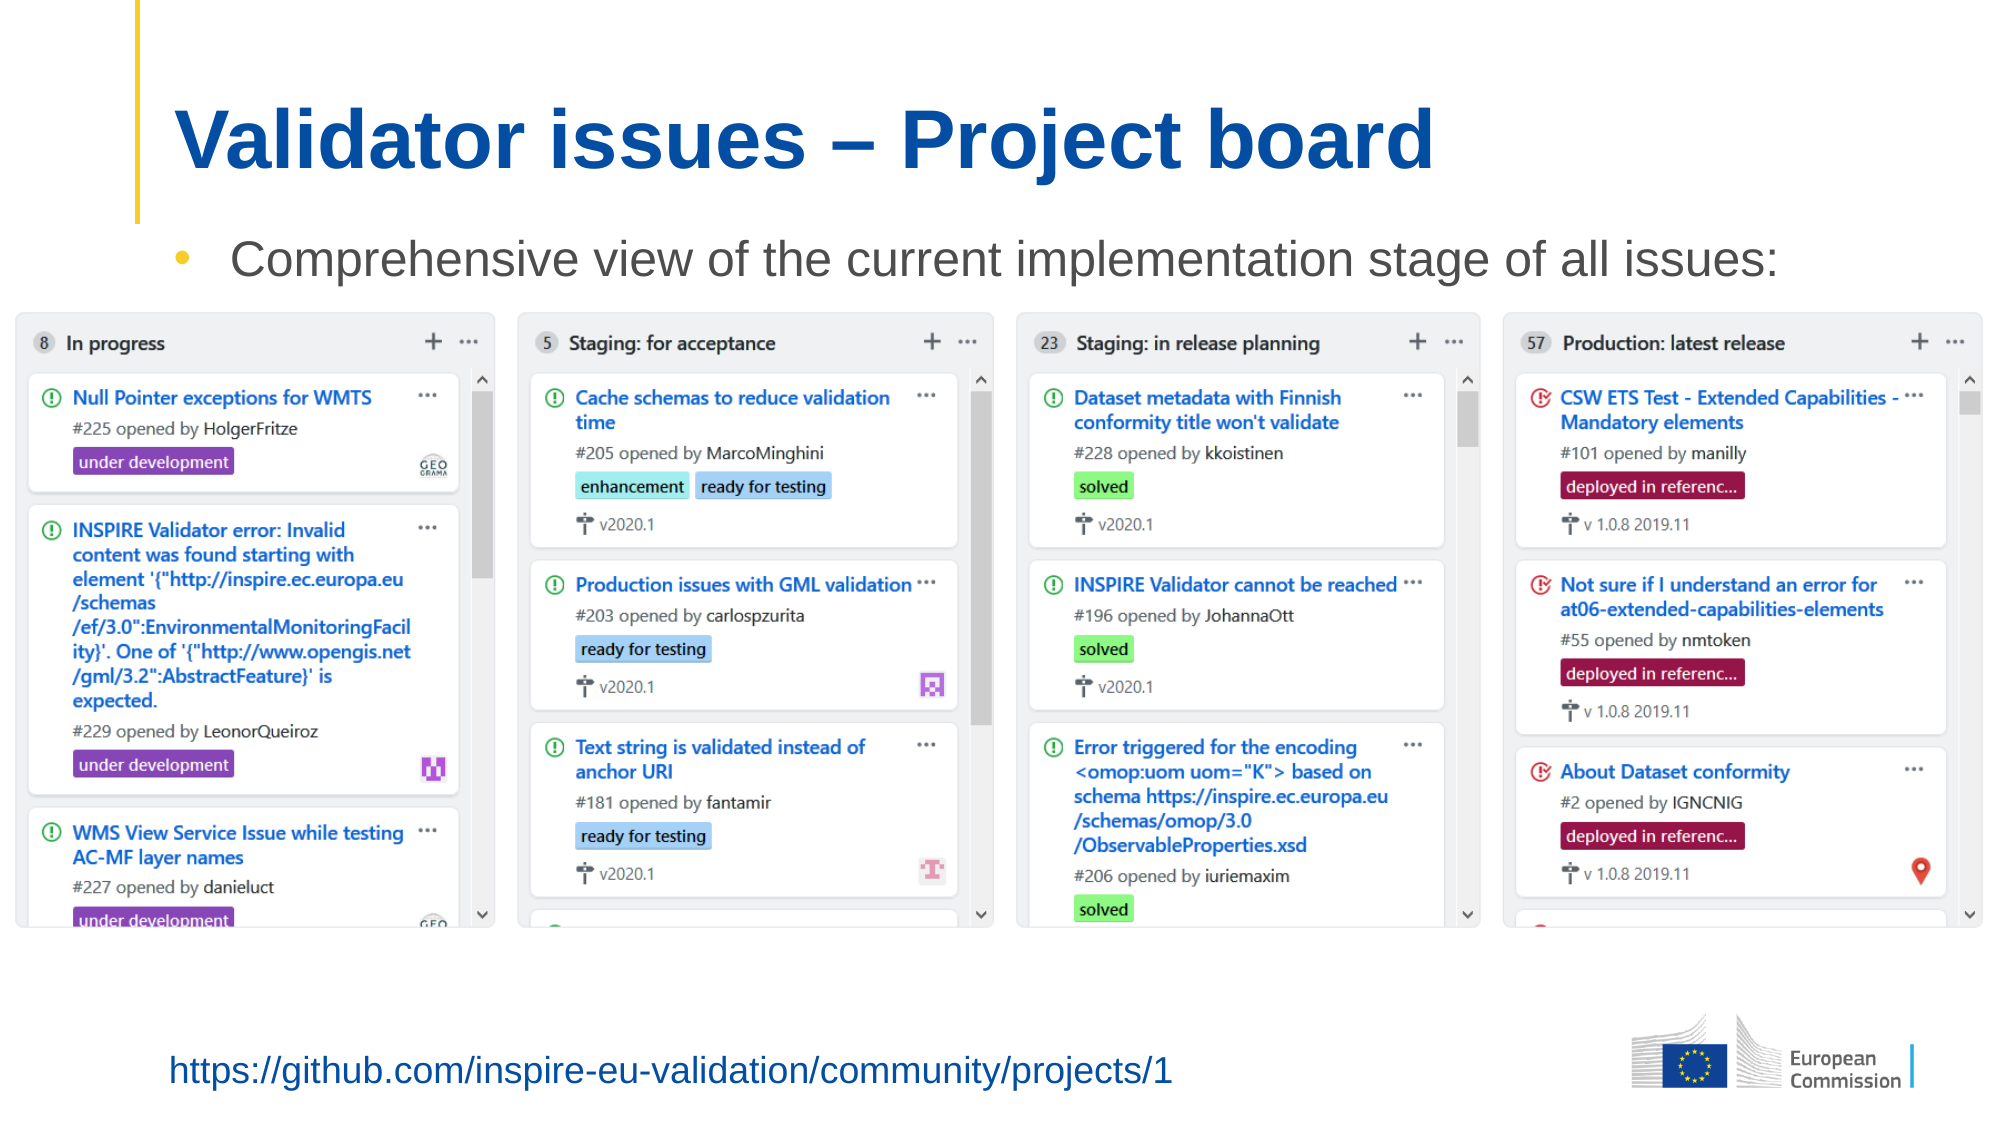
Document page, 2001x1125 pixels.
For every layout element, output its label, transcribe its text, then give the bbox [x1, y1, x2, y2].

title Validator issues – Project board [159, 58, 1843, 187]
picture [1631, 1013, 1915, 1091]
picture [12, 309, 1985, 930]
list Comprehensive view of the current implementation stage of all issues: [158, 219, 1889, 309]
text_box https://github.com/inspire-eu-validation/community/projects/1 [154, 1038, 1743, 1099]
